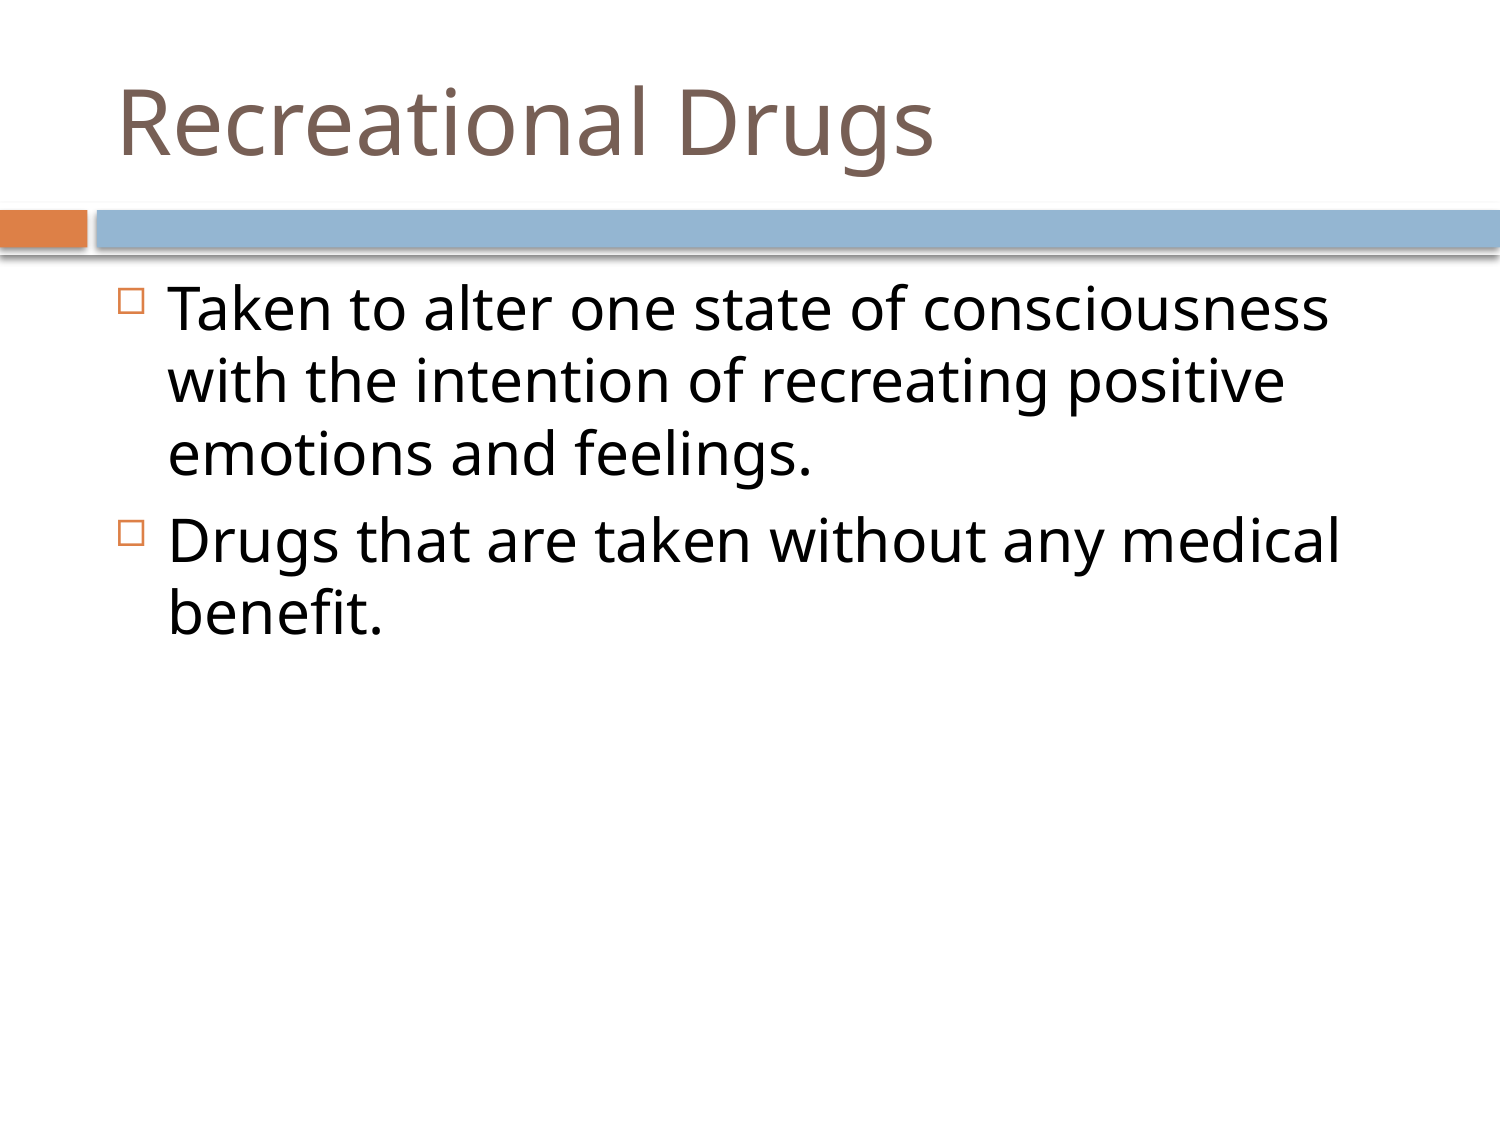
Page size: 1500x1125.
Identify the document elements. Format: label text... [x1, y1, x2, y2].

title Recreational Drugs [100, 37, 1438, 200]
list Taken to alter one state of consciousness with the intention of recreating positive emotions and feelings. Drugs that are taken without any medical benefit. [100, 262, 1438, 1000]
